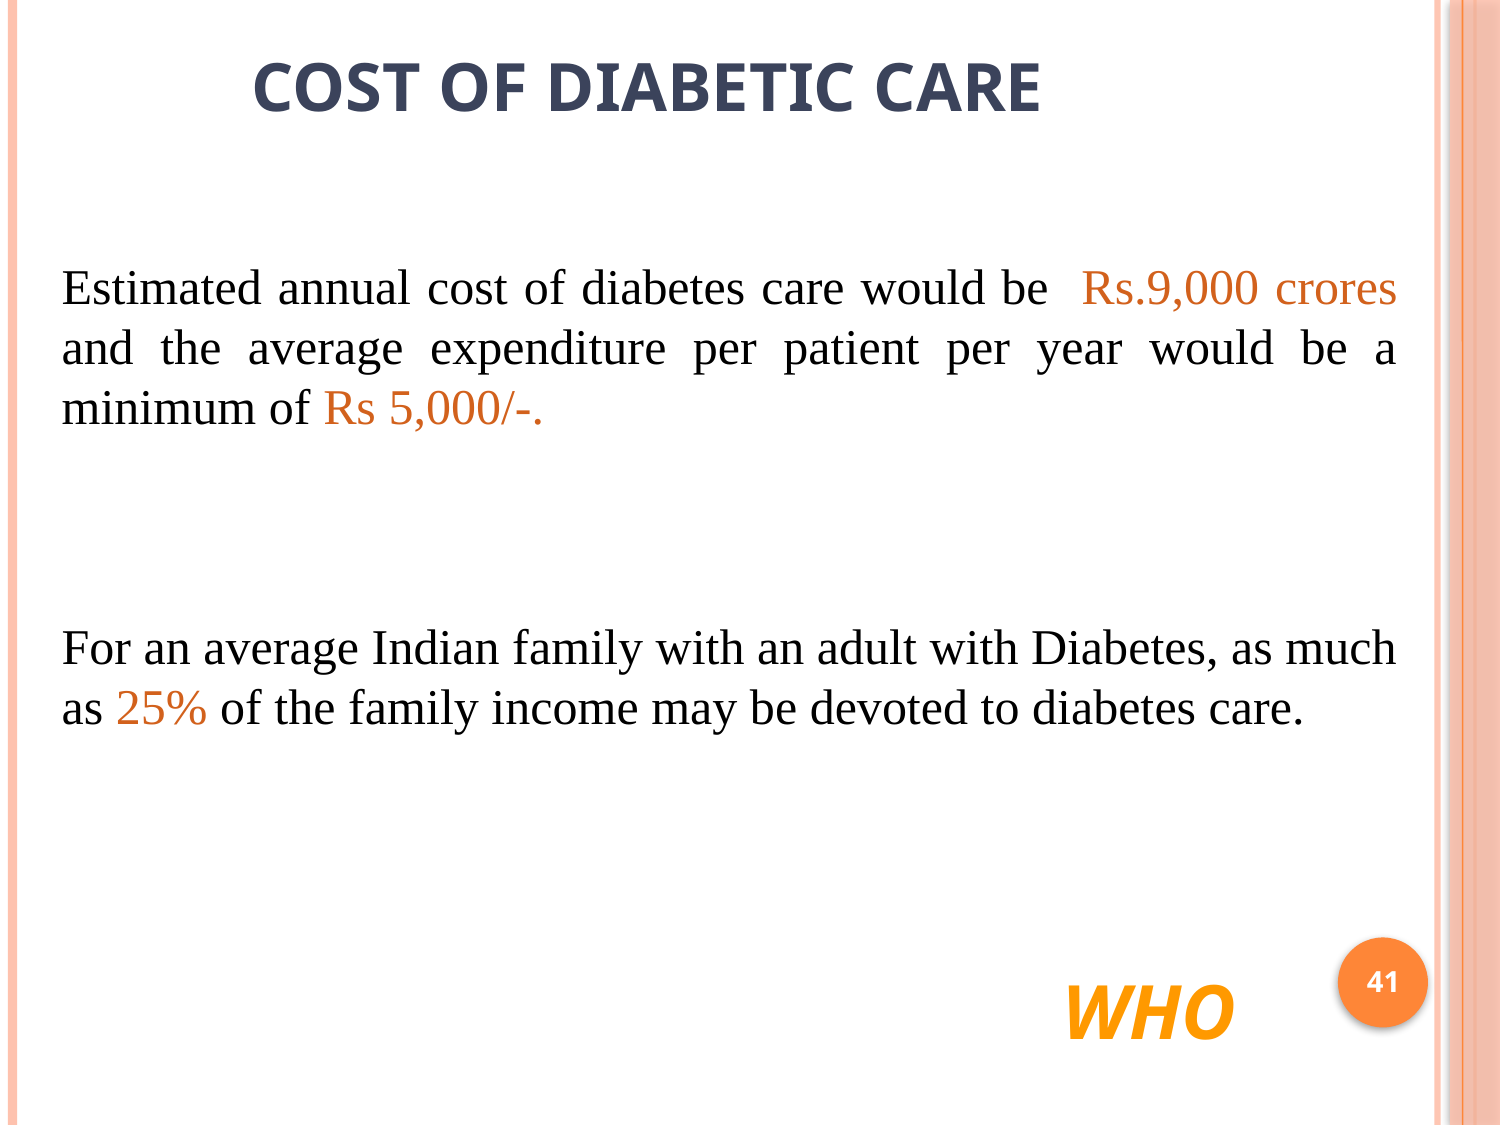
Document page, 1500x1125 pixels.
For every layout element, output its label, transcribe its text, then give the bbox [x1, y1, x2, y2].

text_box COST OF DIABETIC CARE Estimated annual cost of diabetes care would be Rs.9,000 crores and the average expenditure per patient per year would be a minimum of Rs 5,000/-. For an average Indian family with an adult with Diabetes, as much as 25% of the family income may be devoted to diabetes care. WHO [46, 37, 1413, 1062]
slide_number 41 [1333, 940, 1434, 1027]
